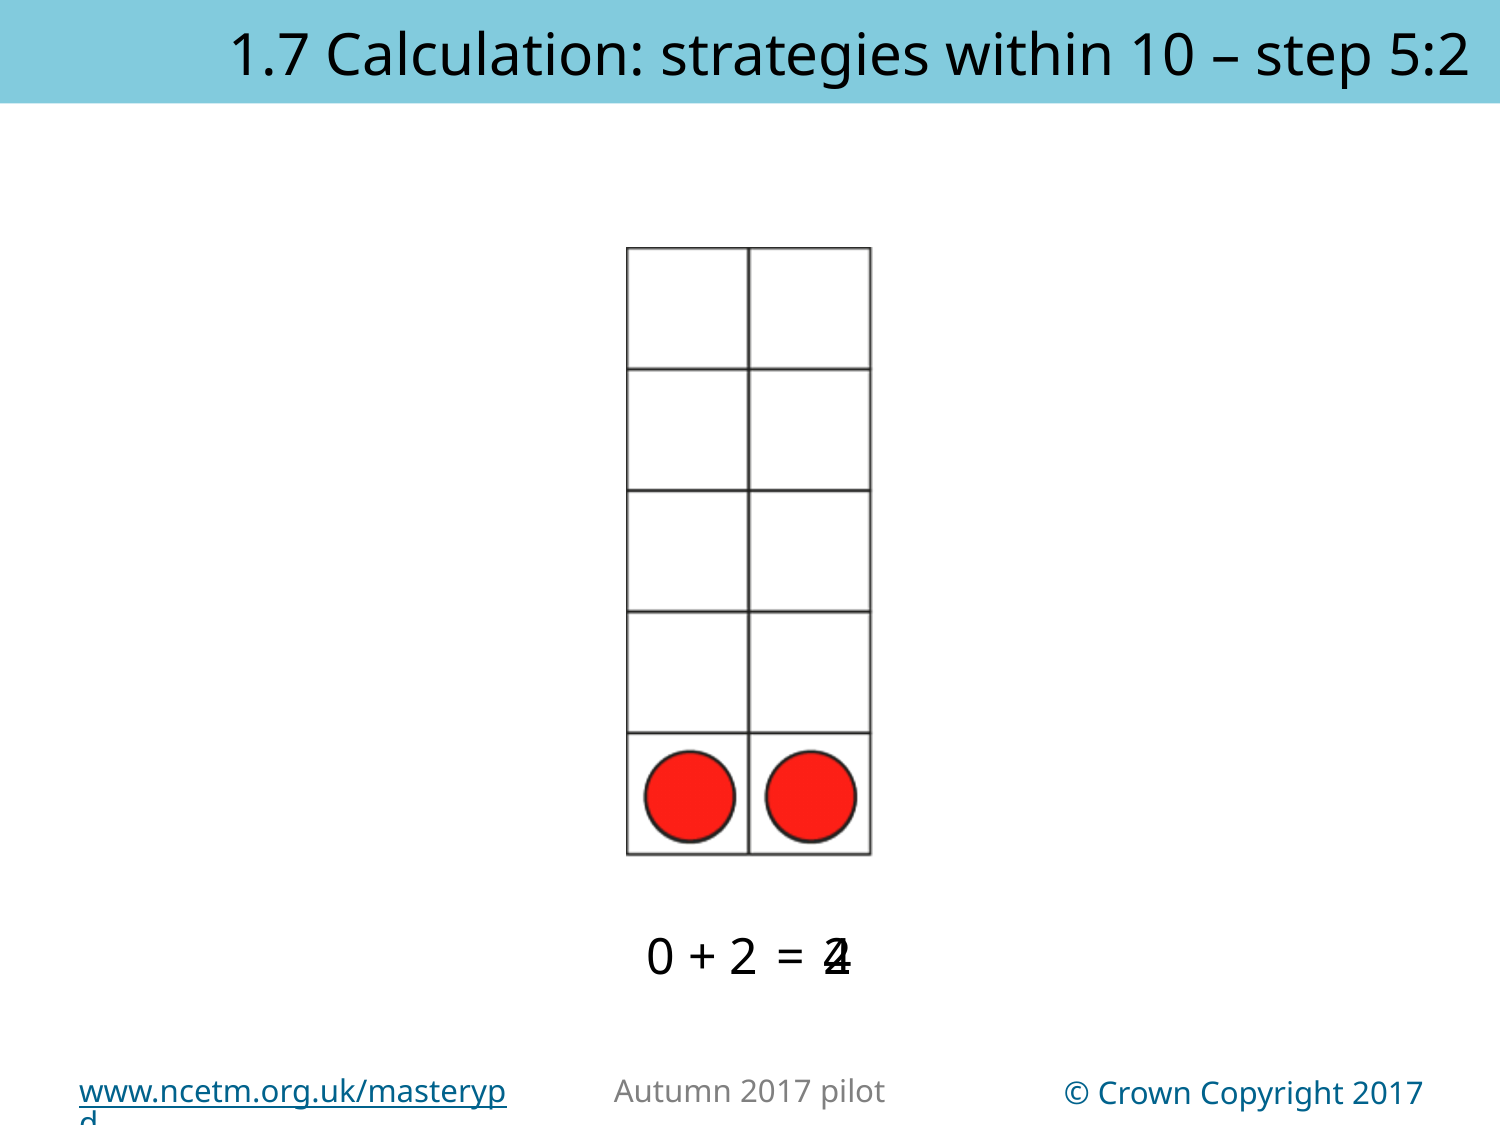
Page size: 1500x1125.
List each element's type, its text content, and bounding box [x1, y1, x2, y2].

picture [626, 247, 892, 878]
text_box = [761, 916, 808, 992]
text_box + 2 [673, 916, 761, 992]
text_box 0 [631, 916, 673, 992]
text_box 4 [808, 916, 874, 992]
list 1.7 Calculation: strategies within 10 – step 5:2 [0, 0, 1500, 104]
